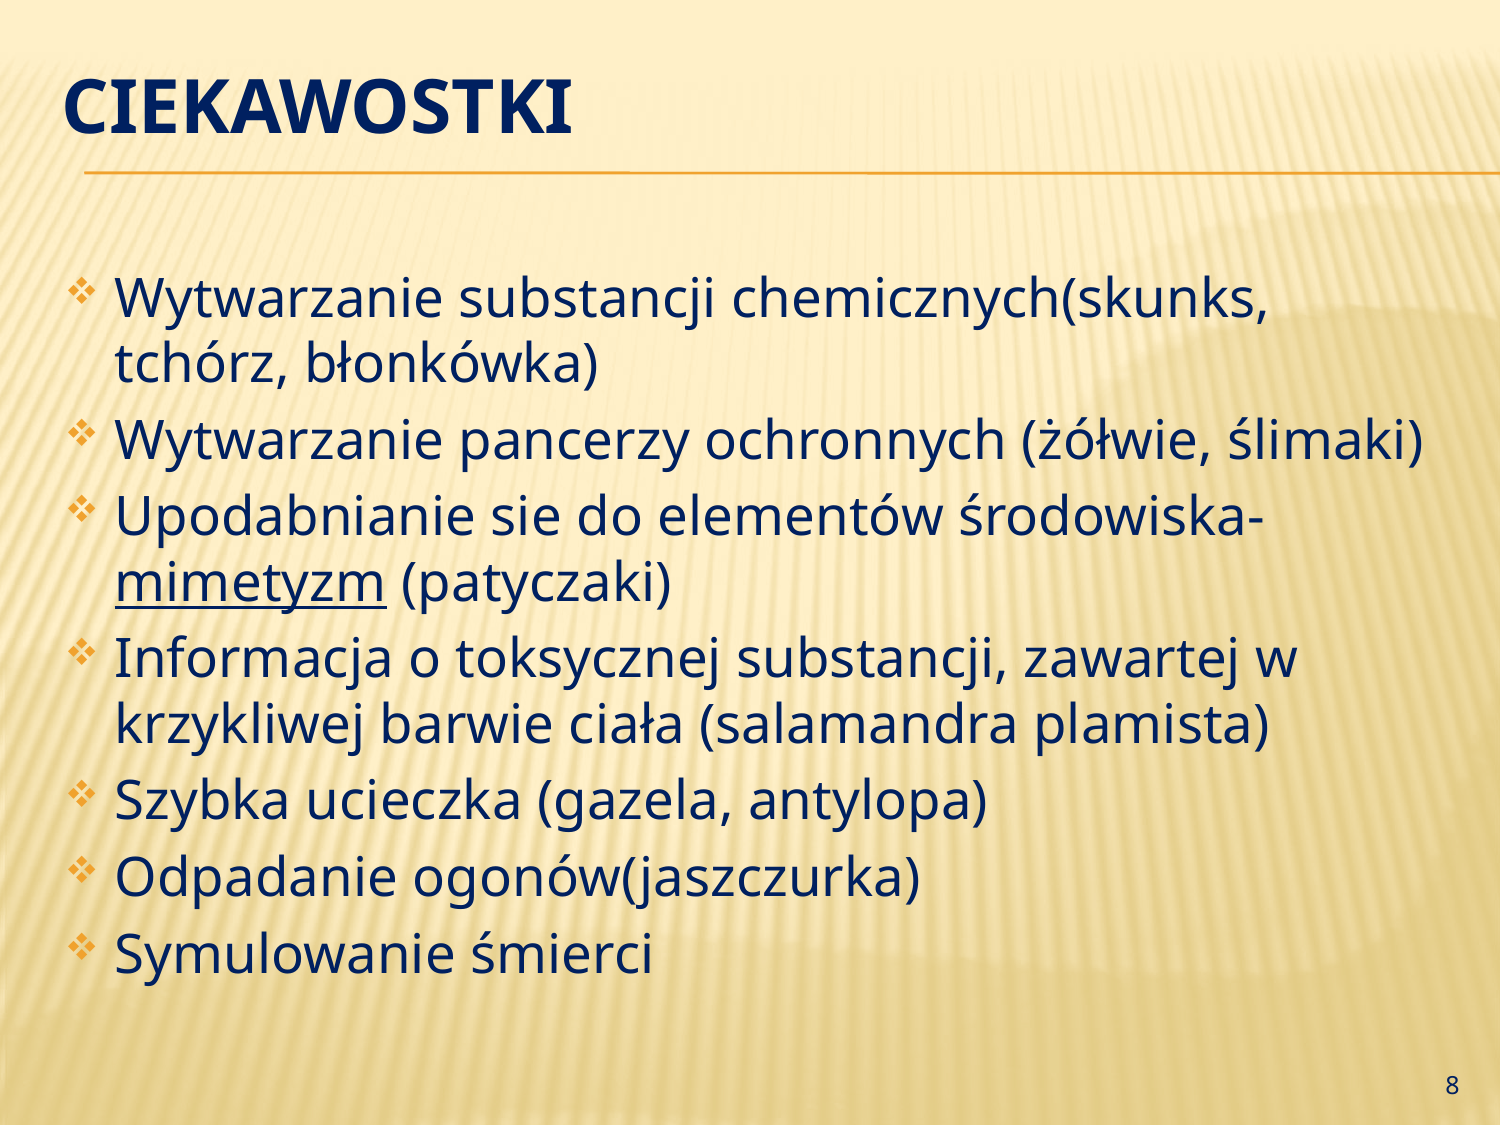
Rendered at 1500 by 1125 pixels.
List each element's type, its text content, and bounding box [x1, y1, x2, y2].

slide_number 8 [1350, 1061, 1475, 1103]
list Wytwarzanie substancji chemicznych(skunks, tchórz, błonkówka) Wytwarzanie pancerzy ochronnych (żółwie, ślimaki) Upodabnianie sie do elementów środowiska- mimetyzm (patyczaki) Informacja o toksycznej substancji, zawartej w krzykliwej barwie ciała (salamandra plamista) Szybka ucieczka (gazela, antylopa) Odpadanie ogonów(jaszczurka) Symulowanie śmierci [50, 254, 1475, 998]
title ciekawostki [46, 35, 1472, 173]
